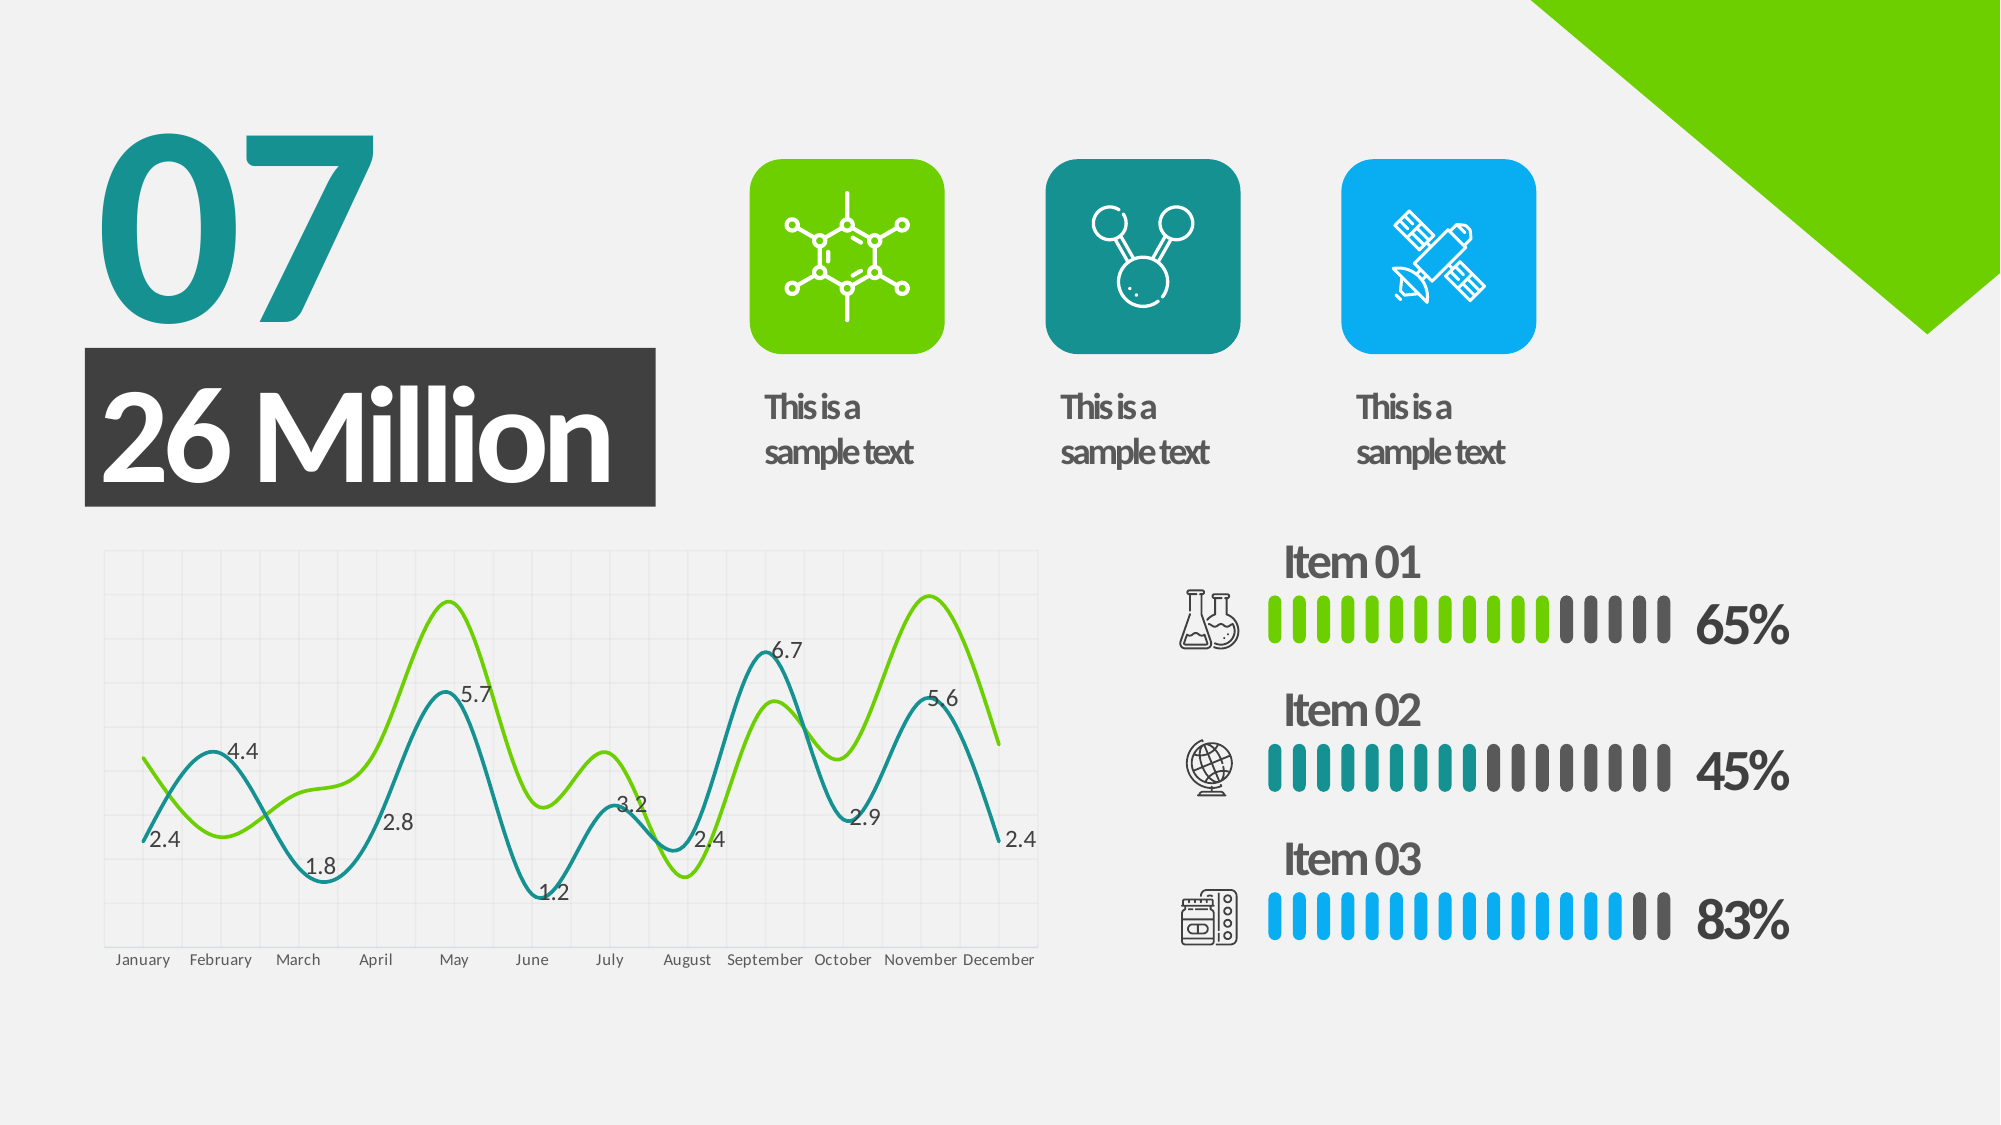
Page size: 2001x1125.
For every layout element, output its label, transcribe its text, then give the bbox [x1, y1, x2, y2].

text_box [1185, 668, 1806, 811]
chart [84, 541, 1058, 980]
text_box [1179, 520, 1805, 665]
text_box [84, 336, 698, 519]
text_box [1045, 159, 1241, 481]
text_box 07 [81, 27, 445, 387]
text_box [1341, 159, 1537, 481]
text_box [749, 159, 945, 481]
text_box [1529, 0, 2000, 336]
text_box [1181, 817, 1806, 961]
